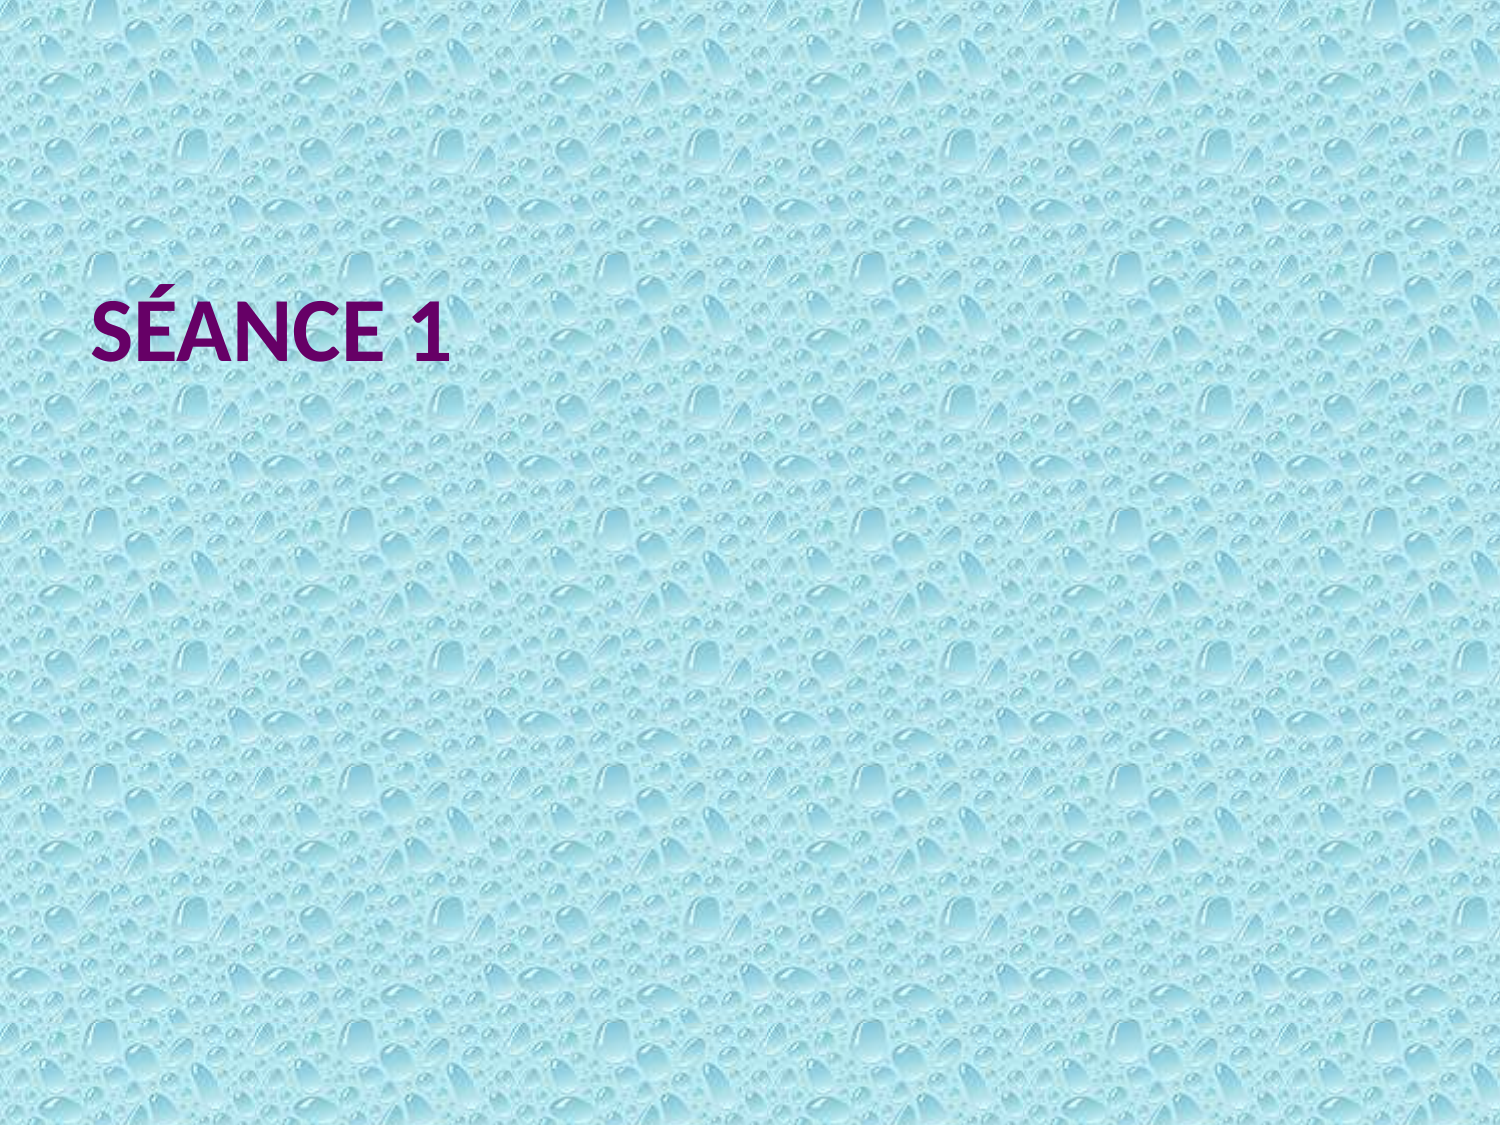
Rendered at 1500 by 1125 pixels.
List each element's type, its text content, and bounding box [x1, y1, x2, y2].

list Séance 1 [75, 262, 1425, 1005]
picture [0, 0, 1500, 1125]
